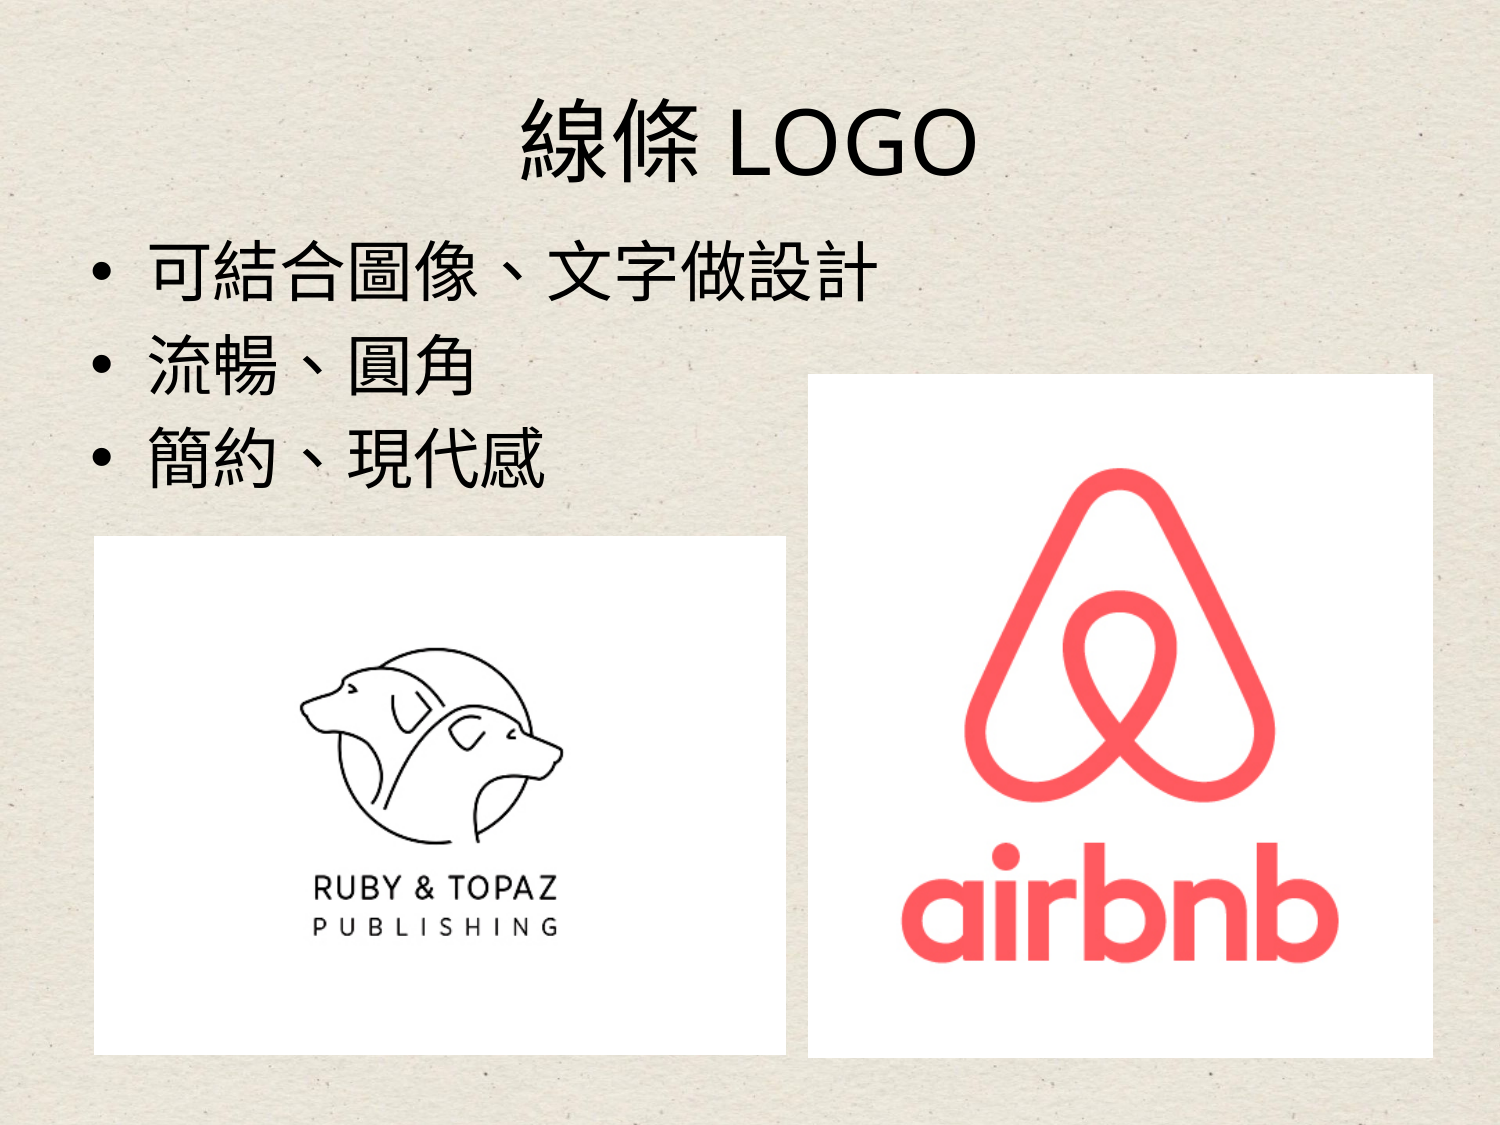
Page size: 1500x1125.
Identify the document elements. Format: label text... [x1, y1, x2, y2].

picture [0, 0, 1500, 1125]
title 線條LOGO [75, 45, 1425, 222]
list 可結合圖像、文字做設計 流暢、圓角 簡約、現代感 [75, 222, 1425, 966]
